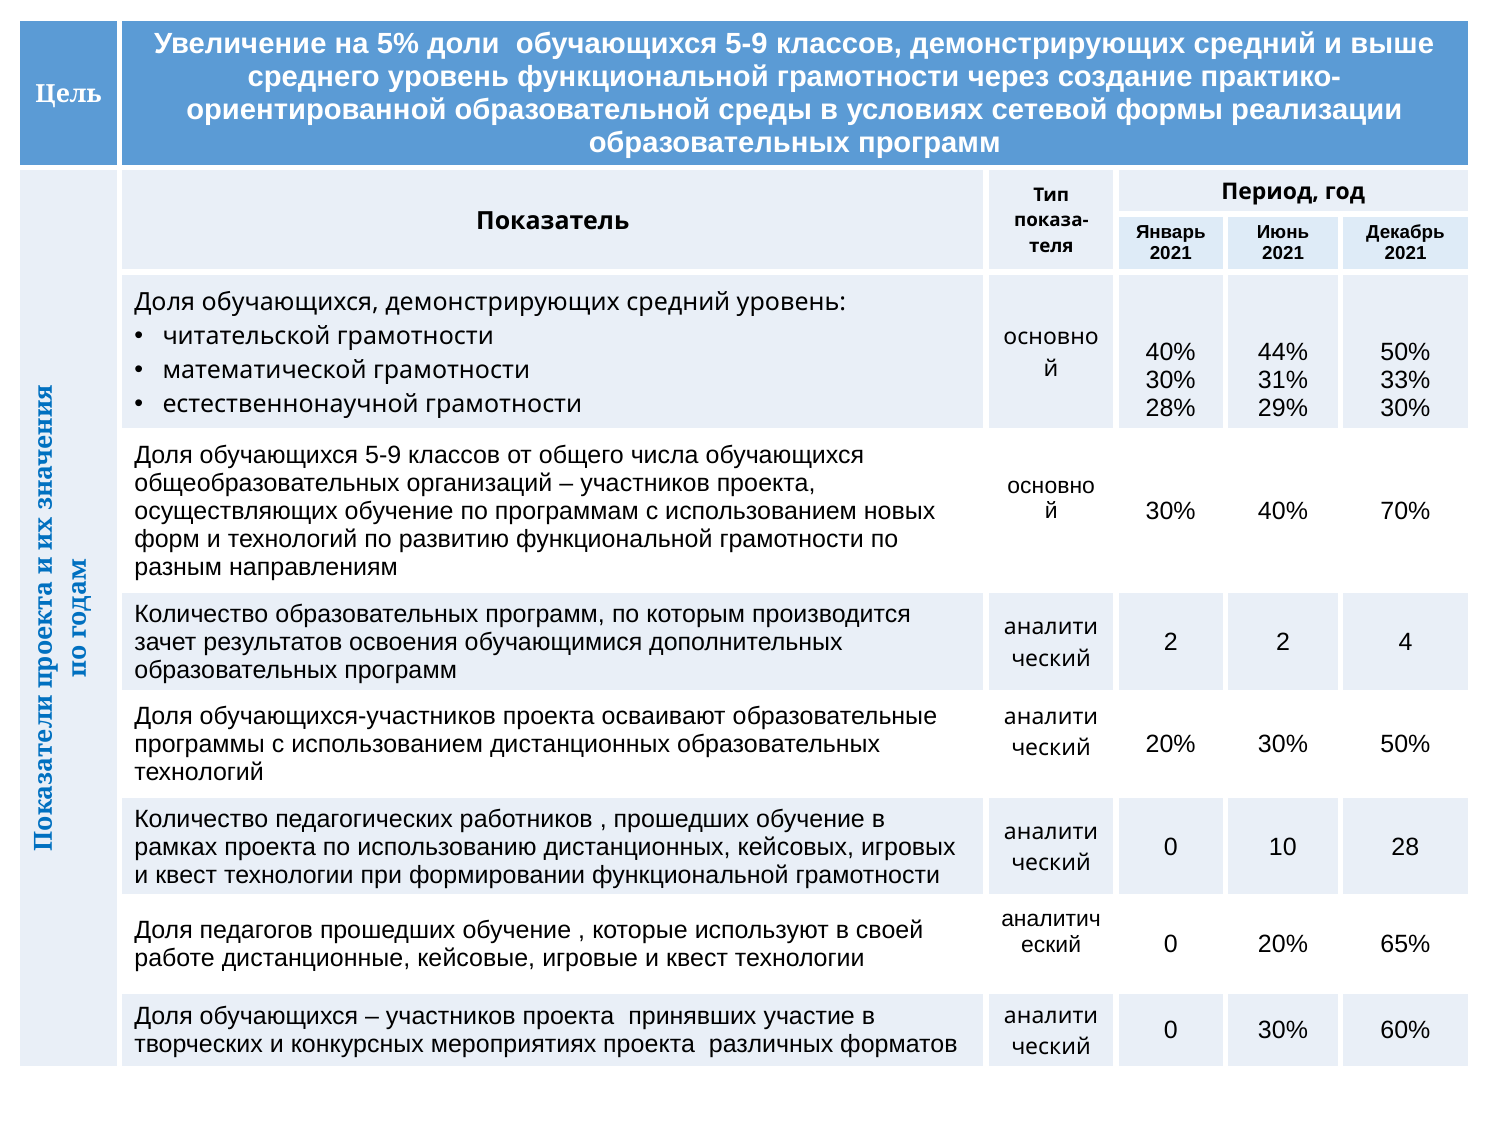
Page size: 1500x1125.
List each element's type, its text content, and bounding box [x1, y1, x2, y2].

table_cell 4 [1343, 593, 1468, 690]
table_cell Тип показа-теля [989, 170, 1113, 269]
table_cell 0 [1119, 900, 1223, 988]
table_cell 44% 31% 29% [1228, 275, 1338, 428]
table_cell 30% [1228, 695, 1338, 793]
table_cell 0 [1119, 994, 1223, 1066]
table_cell Доля обучающихся, демонстрирующих средний уровень: читательской грамотности математической грамотности естественнонаучной грамотности [122, 275, 983, 428]
table_cell 40% 30% 28% [1119, 275, 1223, 428]
table_cell аналитический [989, 798, 1113, 894]
table_cell 0 [1119, 798, 1223, 894]
table_cell Декабрь 2021 [1343, 217, 1468, 269]
table_cell основной [989, 434, 1113, 588]
table_cell 60% [1343, 994, 1468, 1066]
table_cell 28 [1343, 798, 1468, 894]
table_cell Количество педагогических работников , прошедших обучение в рамках проекта по использованию дистанционных, кейсовых, игровых и квест технологии при формировании функциональной грамотности [122, 798, 983, 894]
table_cell Количество образовательных программ, по которым производится зачет результатов освоения обучающимися дополнительных образовательных программ [122, 593, 983, 690]
table_header Цель [20, 21, 117, 165]
table_cell Доля обучающихся 5-9 классов от общего числа обучающихся общеобразовательных организаций – участников проекта, осуществляющих обучение по программам с использованием новых форм и технологий по развитию функциональной грамотности по разным направлениям [122, 434, 983, 588]
table_cell 2 [1119, 593, 1223, 690]
table_cell 30% [1228, 994, 1338, 1066]
table_cell Доля обучающихся-участников проекта осваивают образовательные программы с использованием дистанционных образовательных технологий [122, 695, 983, 793]
table_cell аналитический [989, 994, 1113, 1066]
table_cell Период, год [1119, 170, 1468, 211]
table_cell Июнь 2021 [1228, 217, 1338, 269]
table_cell аналитический [989, 593, 1113, 690]
table_cell Доля педагогов прошедших обучение , которые используют в своей работе дистанционные, кейсовые, игровые и квест технологии [122, 900, 983, 988]
table_cell 30% [1119, 434, 1223, 588]
table_cell 50% [1343, 695, 1468, 793]
table_cell 2 [1228, 593, 1338, 690]
table_cell Показатель [122, 170, 983, 269]
table_cell Январь 2021 [1119, 217, 1223, 269]
table_cell аналитический [989, 695, 1113, 793]
table_cell 65% [1343, 900, 1468, 988]
table_cell 40% [1228, 434, 1338, 588]
table_cell аналитический [989, 900, 1113, 988]
table_cell 20% [1228, 900, 1338, 988]
table_header Увеличение на 5% доли обучающихся 5-9 классов, демонстрирующих средний и выше среднего уровень функциональной грамотности через создание практико-ориентированной образовательной среды в условиях сетевой формы реализации образовательных программ [122, 21, 1468, 165]
table_cell 10 [1228, 798, 1338, 894]
table_cell Доля обучающихся – участников проекта принявших участие в творческих и конкурсных мероприятиях проекта различных форматов [122, 994, 983, 1066]
table_cell основной [989, 275, 1113, 428]
table_cell 20% [1119, 695, 1223, 793]
table_cell 50% 33% 30% [1343, 275, 1468, 428]
table_cell 70% [1343, 434, 1468, 588]
table_cell Показатели проекта и их значения по годам [20, 170, 117, 1066]
